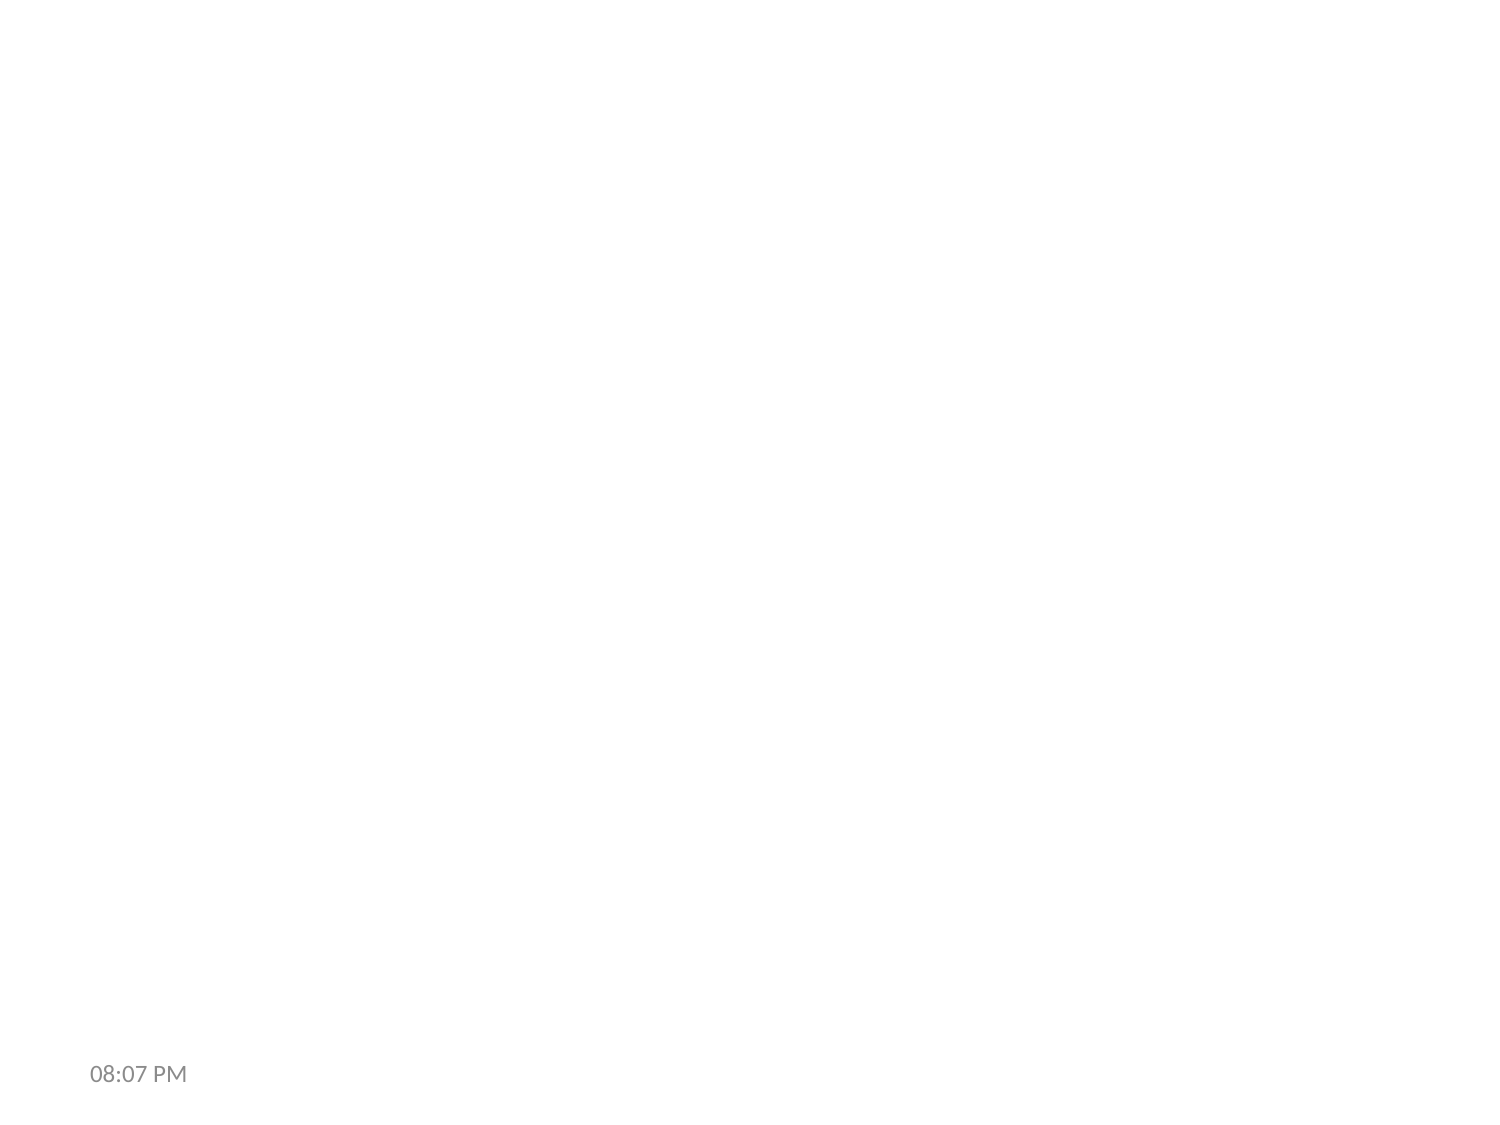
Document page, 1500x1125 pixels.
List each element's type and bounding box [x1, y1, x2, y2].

slide_number [75, 1042, 425, 1103]
